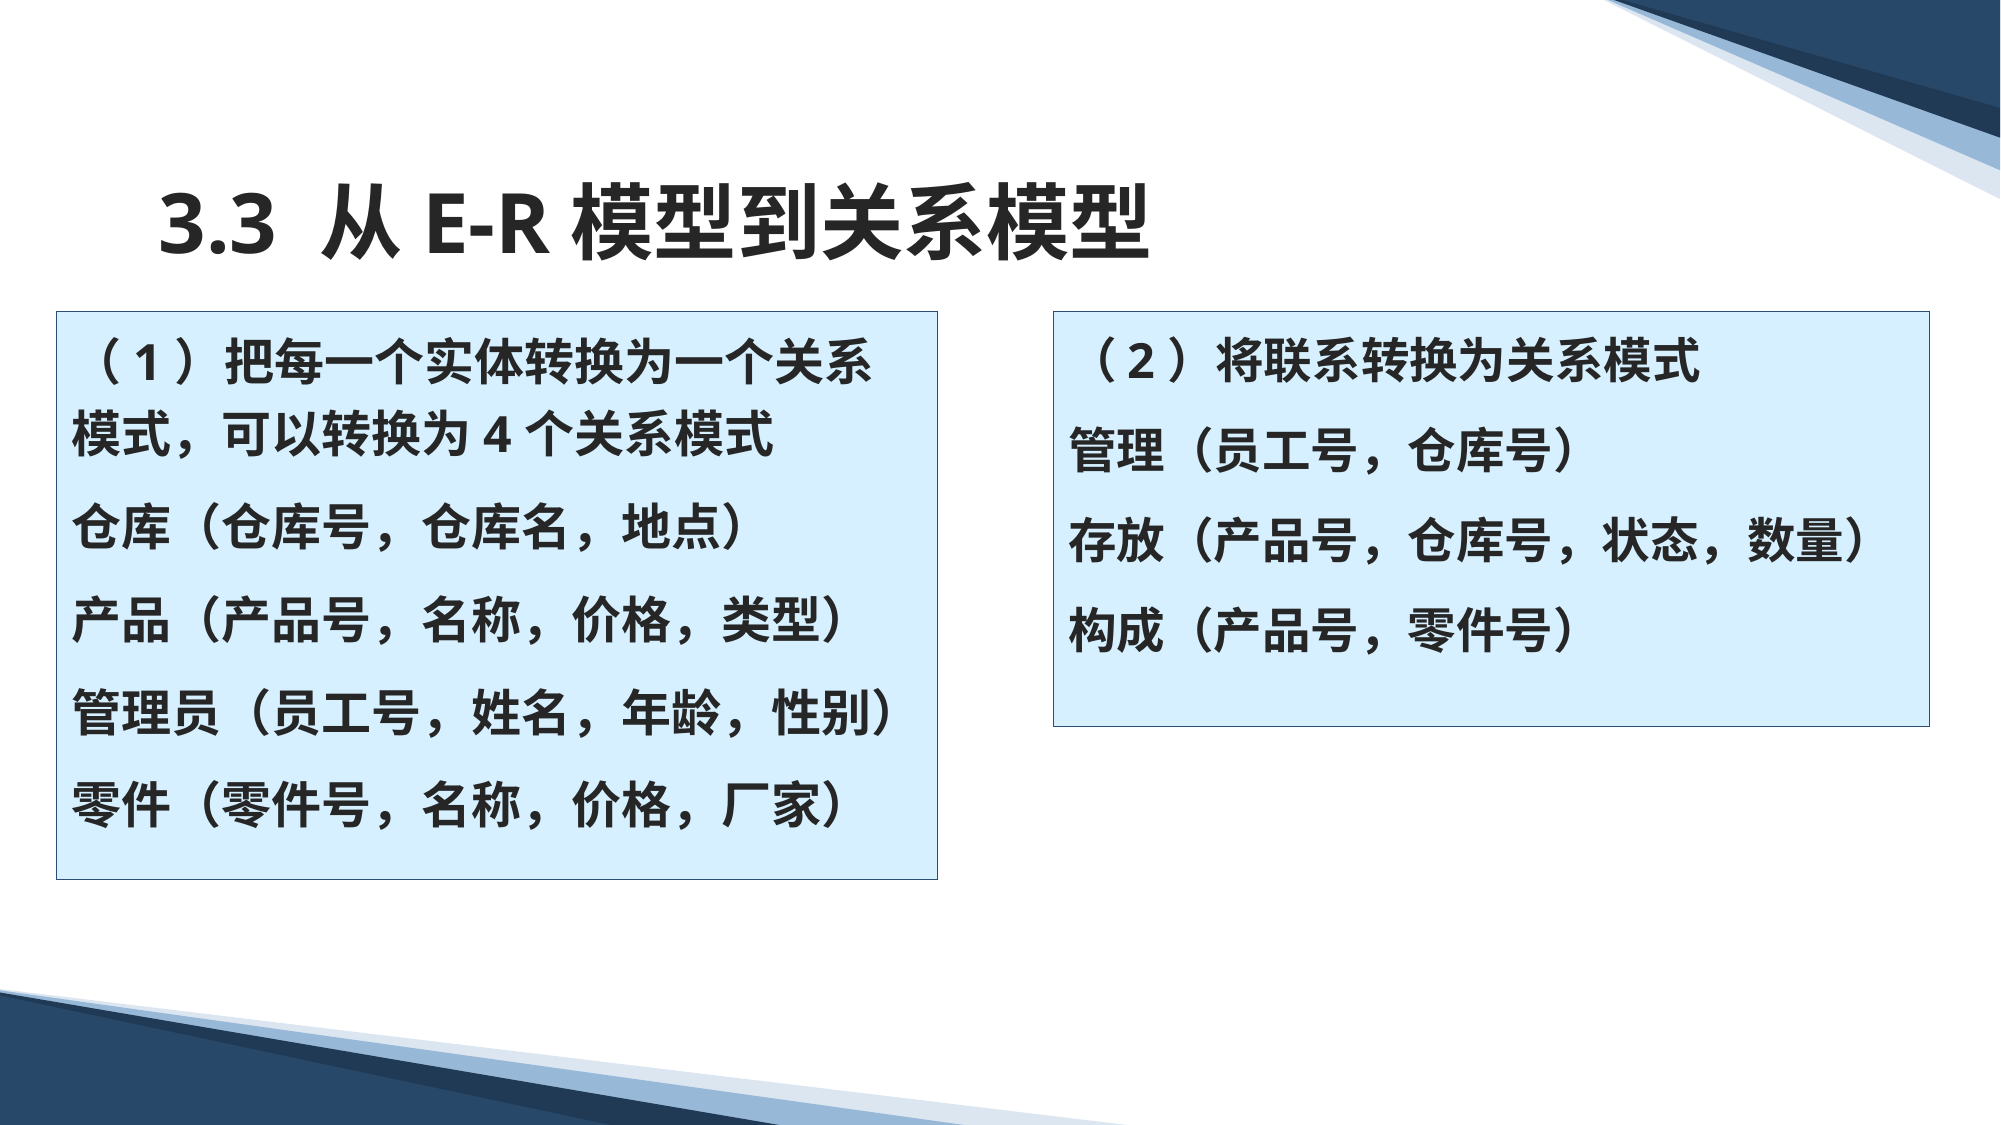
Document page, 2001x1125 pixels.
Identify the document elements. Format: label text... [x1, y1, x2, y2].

title 3.3 从E-R模型到关系模型 [143, 54, 1857, 280]
list （1）把每一个实体转换为一个关系模式，可以转换为4个关系模式 仓库（仓库号，仓库名，地点） 产品（产品号，名称，价格，类型） 管理员（员工号，姓名，年龄，性别） 零件（零件号，名称，价格，厂家） [56, 311, 938, 880]
text_box （2）将联系转换为关系模式 管理（员工号，仓库号） 存放（产品号，仓库号，状态，数量） 构成（产品号，零件号） [1053, 311, 1930, 727]
